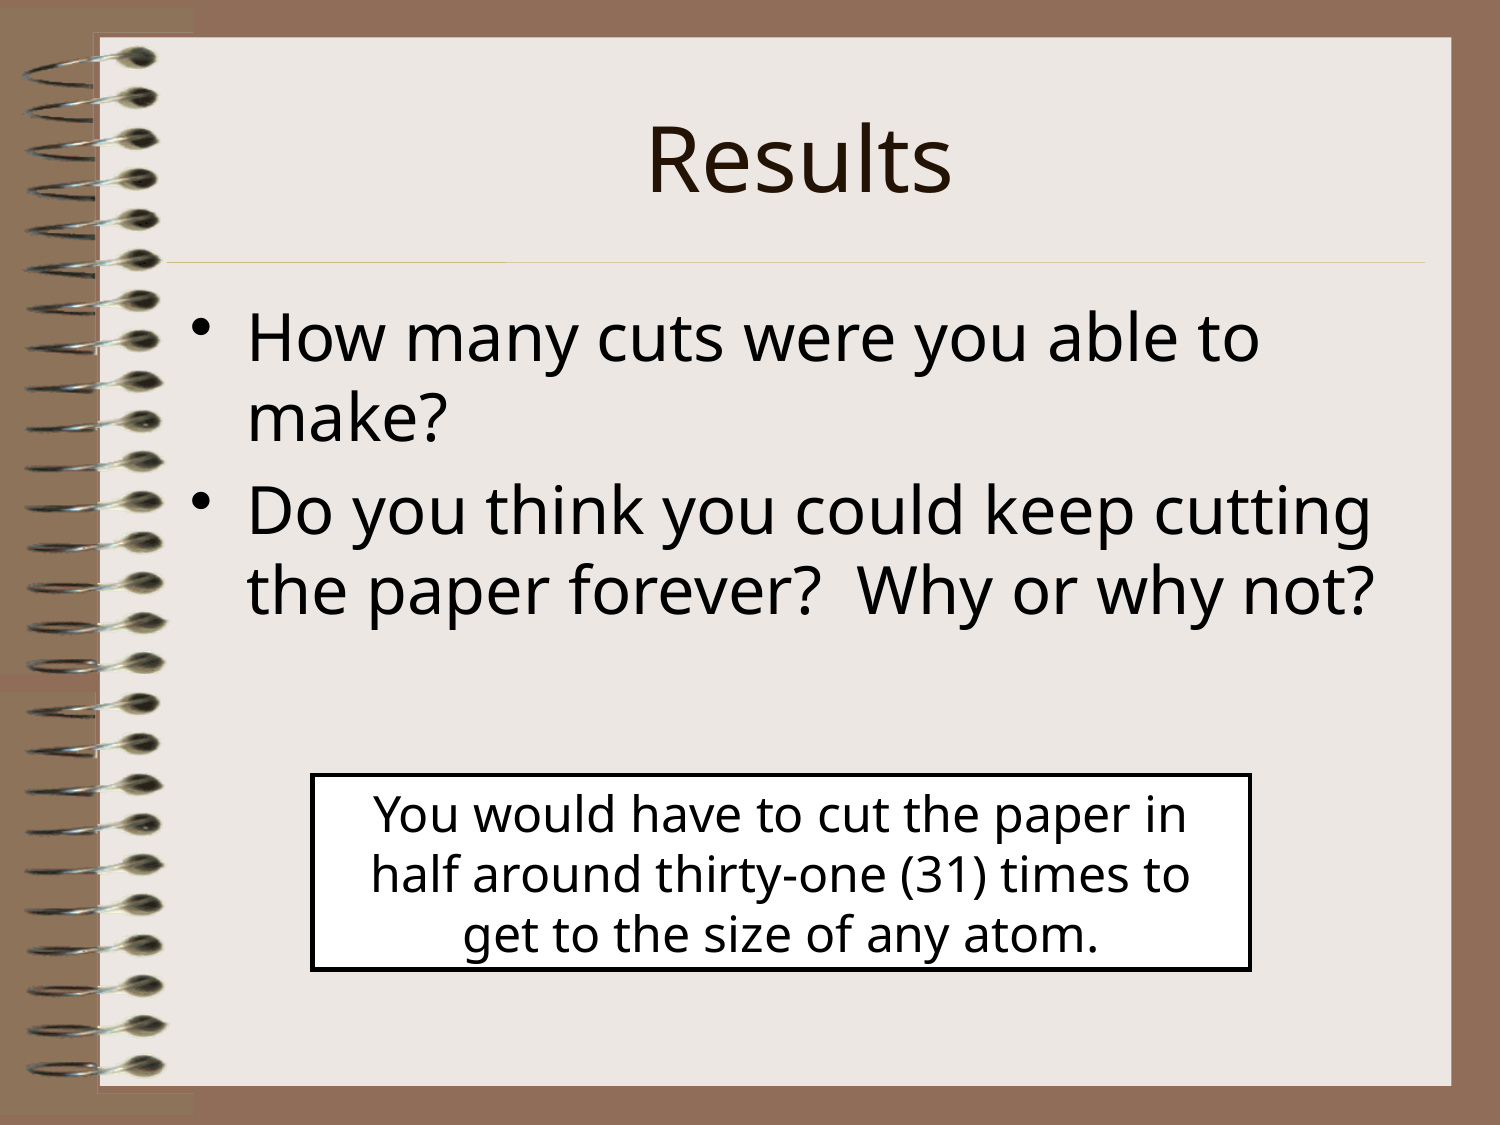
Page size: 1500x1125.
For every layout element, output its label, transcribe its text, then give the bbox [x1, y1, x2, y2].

title Results [174, 62, 1426, 251]
text_box You would have to cut the paper in half around thirty-one (31) times to get to the size of any atom. [312, 774, 1250, 970]
picture [0, 8, 194, 674]
list How many cuts were you able to make? Do you think you could keep cutting the paper forever? Why or why not? [174, 287, 1426, 713]
picture [0, 692, 194, 1115]
